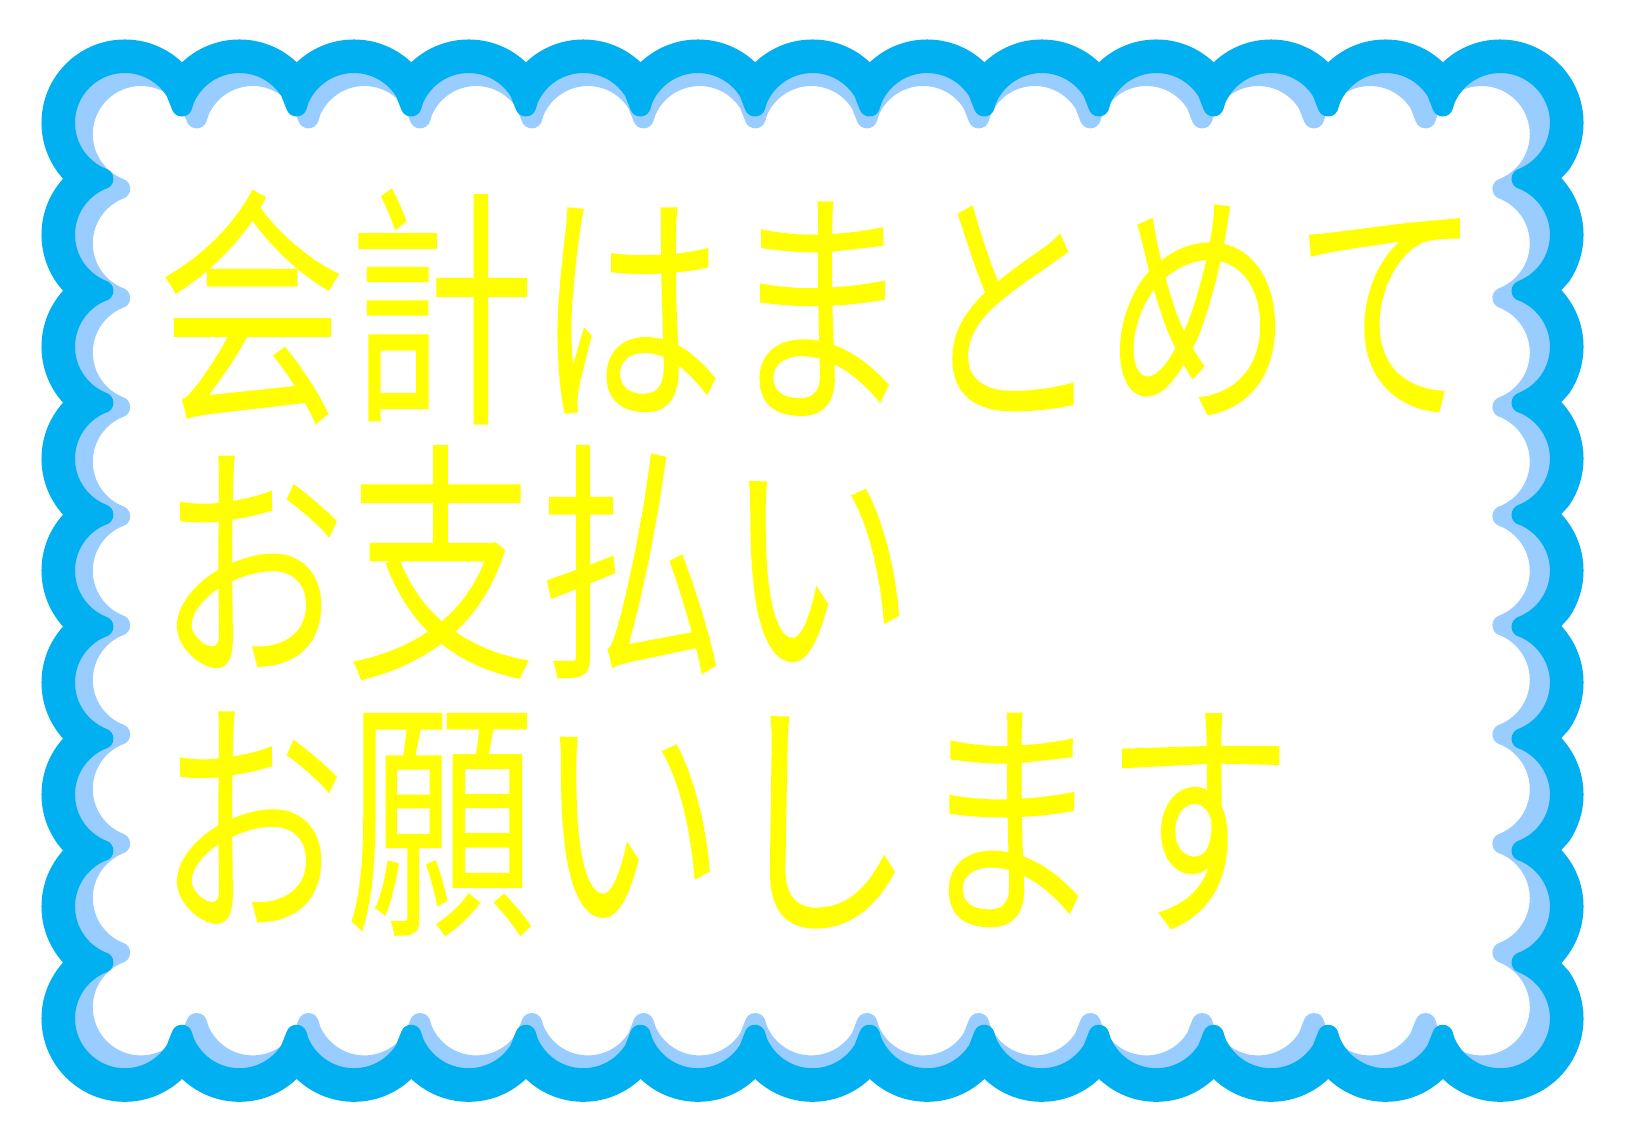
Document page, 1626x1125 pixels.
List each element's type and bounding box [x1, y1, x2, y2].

text_box [68, 965, 168, 1076]
text_box [1106, 1021, 1210, 1076]
text_box [413, 65, 520, 121]
text_box [1225, 1021, 1324, 1076]
text_box [68, 65, 167, 176]
text_box [988, 1021, 1097, 1076]
text_box [413, 1021, 520, 1076]
text_box [186, 65, 285, 121]
text_box [300, 65, 403, 121]
text_box [1106, 65, 1210, 121]
text_box [1224, 65, 1324, 121]
text_box [186, 1021, 286, 1076]
text_box [67, 176, 122, 964]
text_box [300, 1021, 403, 1076]
text_box [1459, 65, 1555, 1076]
text_box [988, 65, 1097, 121]
text_box [1342, 65, 1437, 121]
text_box [525, 1021, 985, 1076]
text_box [526, 65, 985, 121]
text_box [49, 47, 1576, 1094]
text_box [1343, 1021, 1437, 1076]
